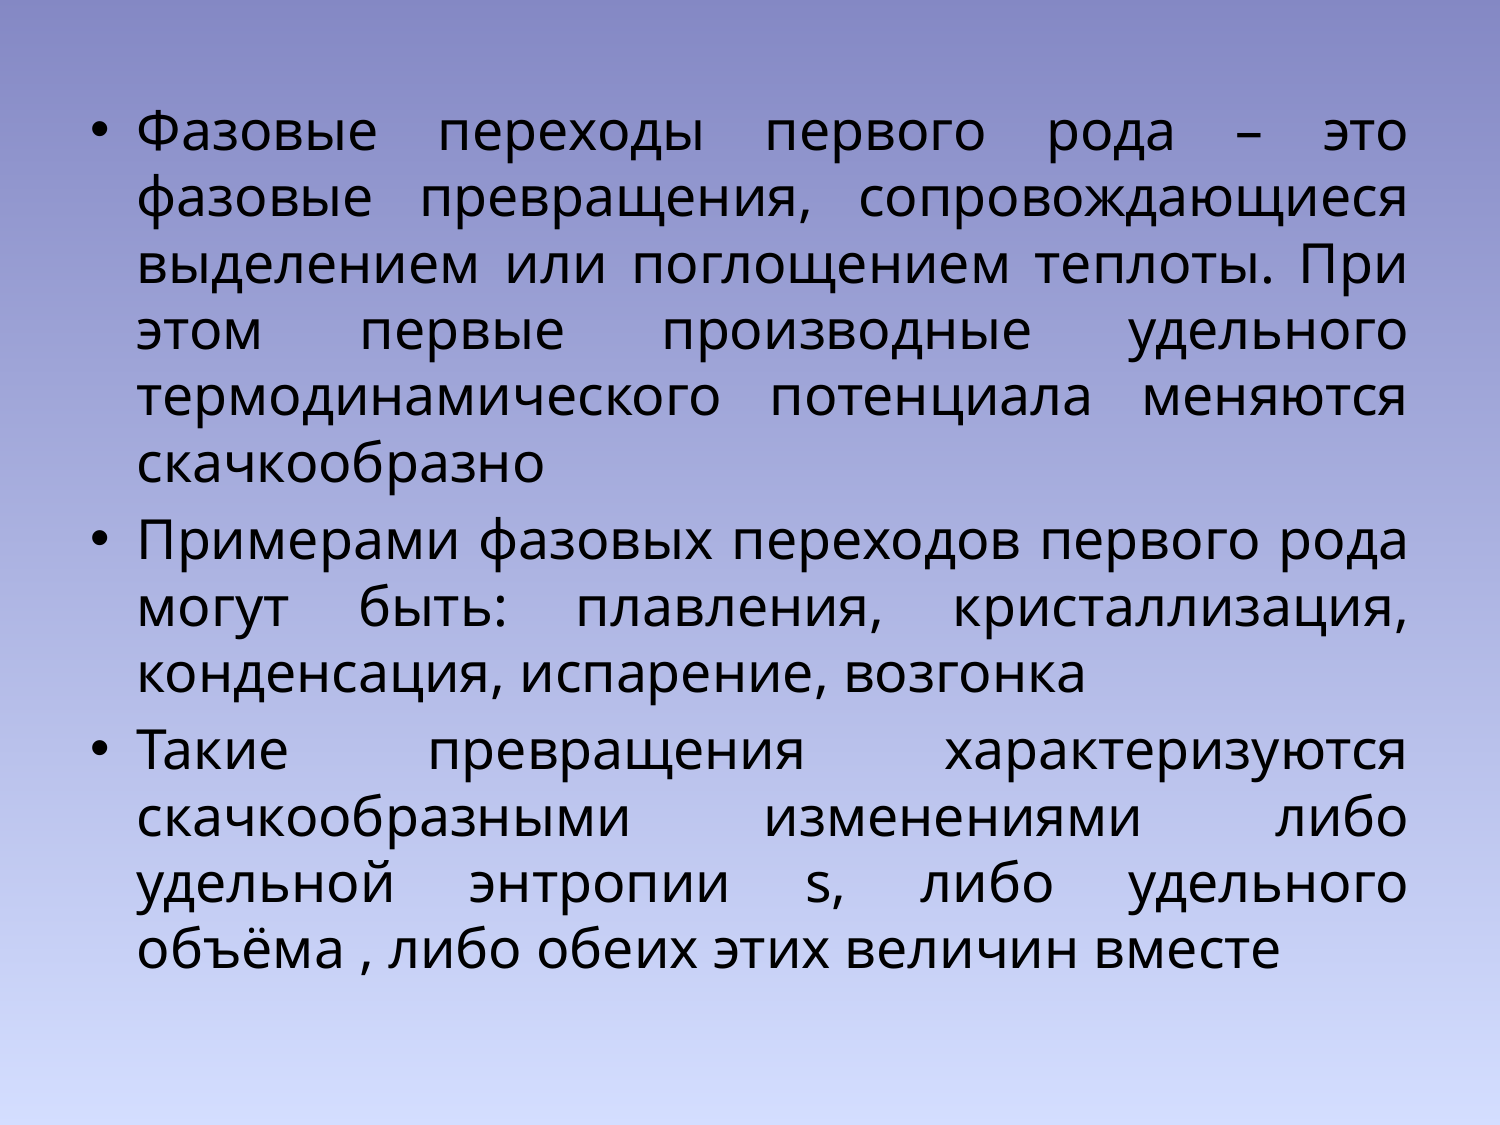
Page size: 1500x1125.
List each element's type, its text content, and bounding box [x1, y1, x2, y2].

list Фазовые переходы первого рода – это фазовые превращения, сопровождающиеся выделением или поглощением теплоты. При этом первые производные удельного термодинамического потенциала меняются скачкообразно Примерами фазовых переходов первого рода могут быть: плавления, кристаллизация, конденсация, испарение, возгонка Такие превращения характеризуются скачкообразными изменениями либо удельной энтропии s, либо удельного объёма , либо обеих этих величин вместе [75, 87, 1425, 1005]
